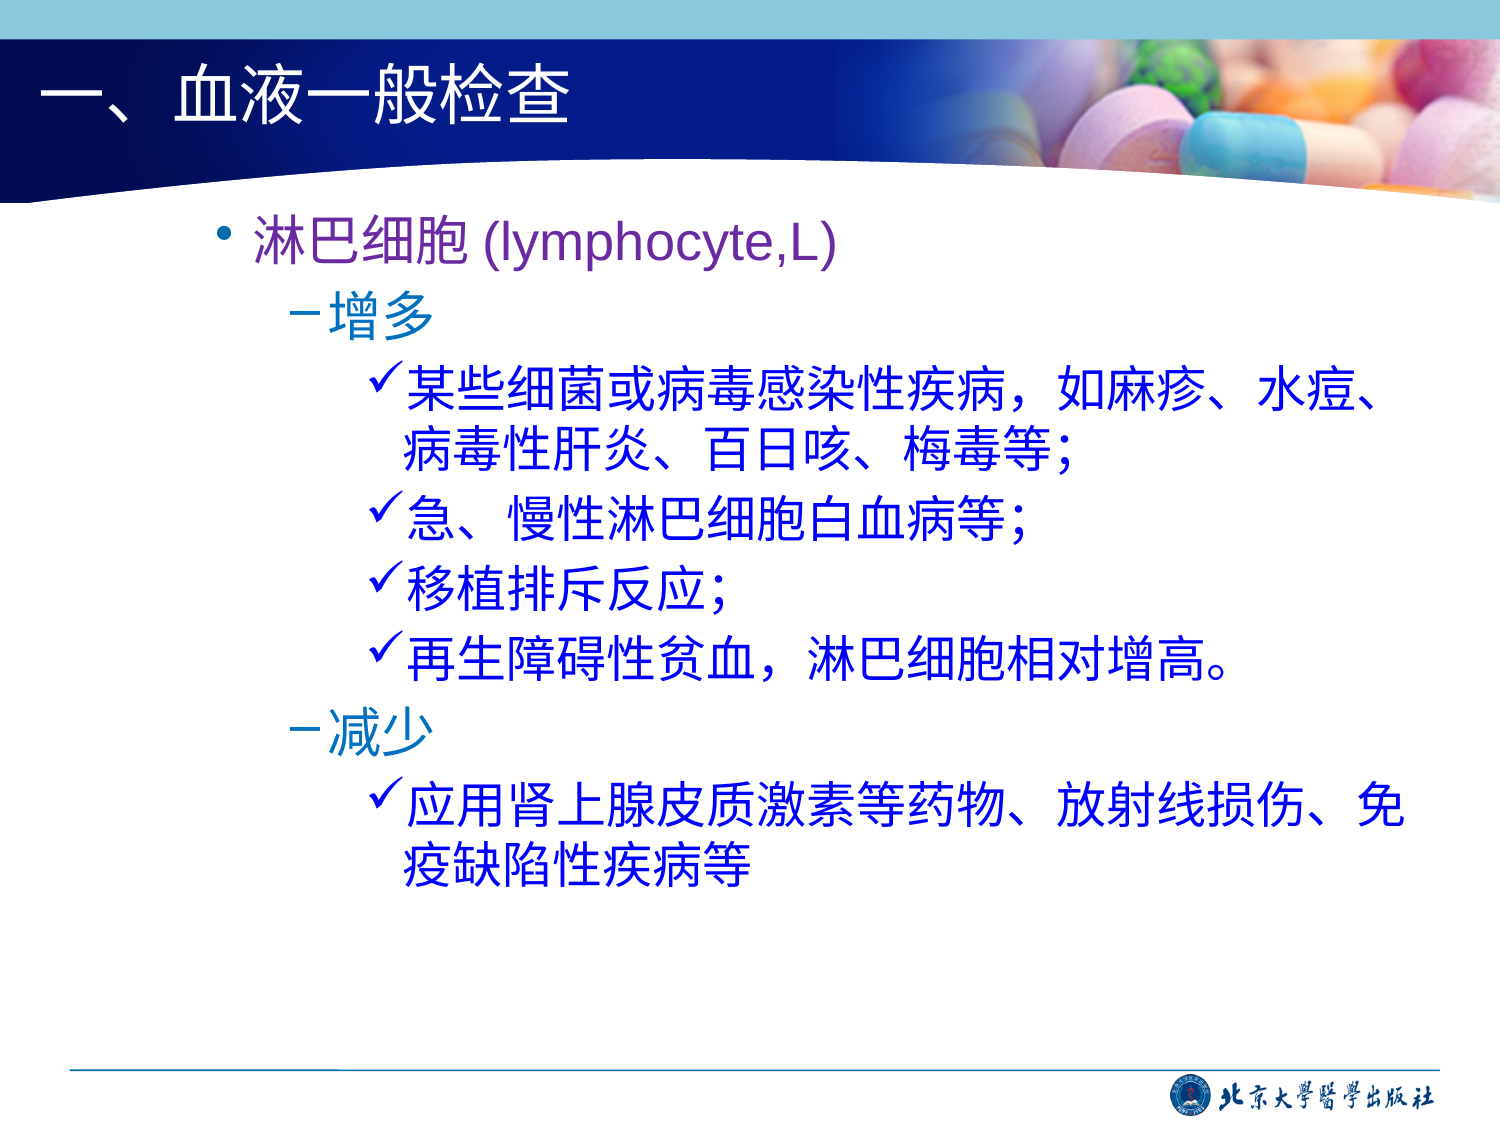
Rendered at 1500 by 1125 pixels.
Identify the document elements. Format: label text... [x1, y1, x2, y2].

picture [0, 40, 1500, 203]
title 一、血液一般检查 [23, 46, 1349, 140]
list 淋巴细胞(lymphocyte,L) 增多 某些细菌或病毒感染性疾病，如麻疹、水痘、病毒性肝炎、百日咳、梅毒等； 急、慢性淋巴细胞白血病等； 移植排斥反应； 再生障碍性贫血，淋巴细胞相对增高。 减少 应用肾上腺皮质激素等药物、放射线损伤、免疫缺陷性疾病等 [49, 198, 1463, 1026]
picture [1170, 1074, 1436, 1118]
